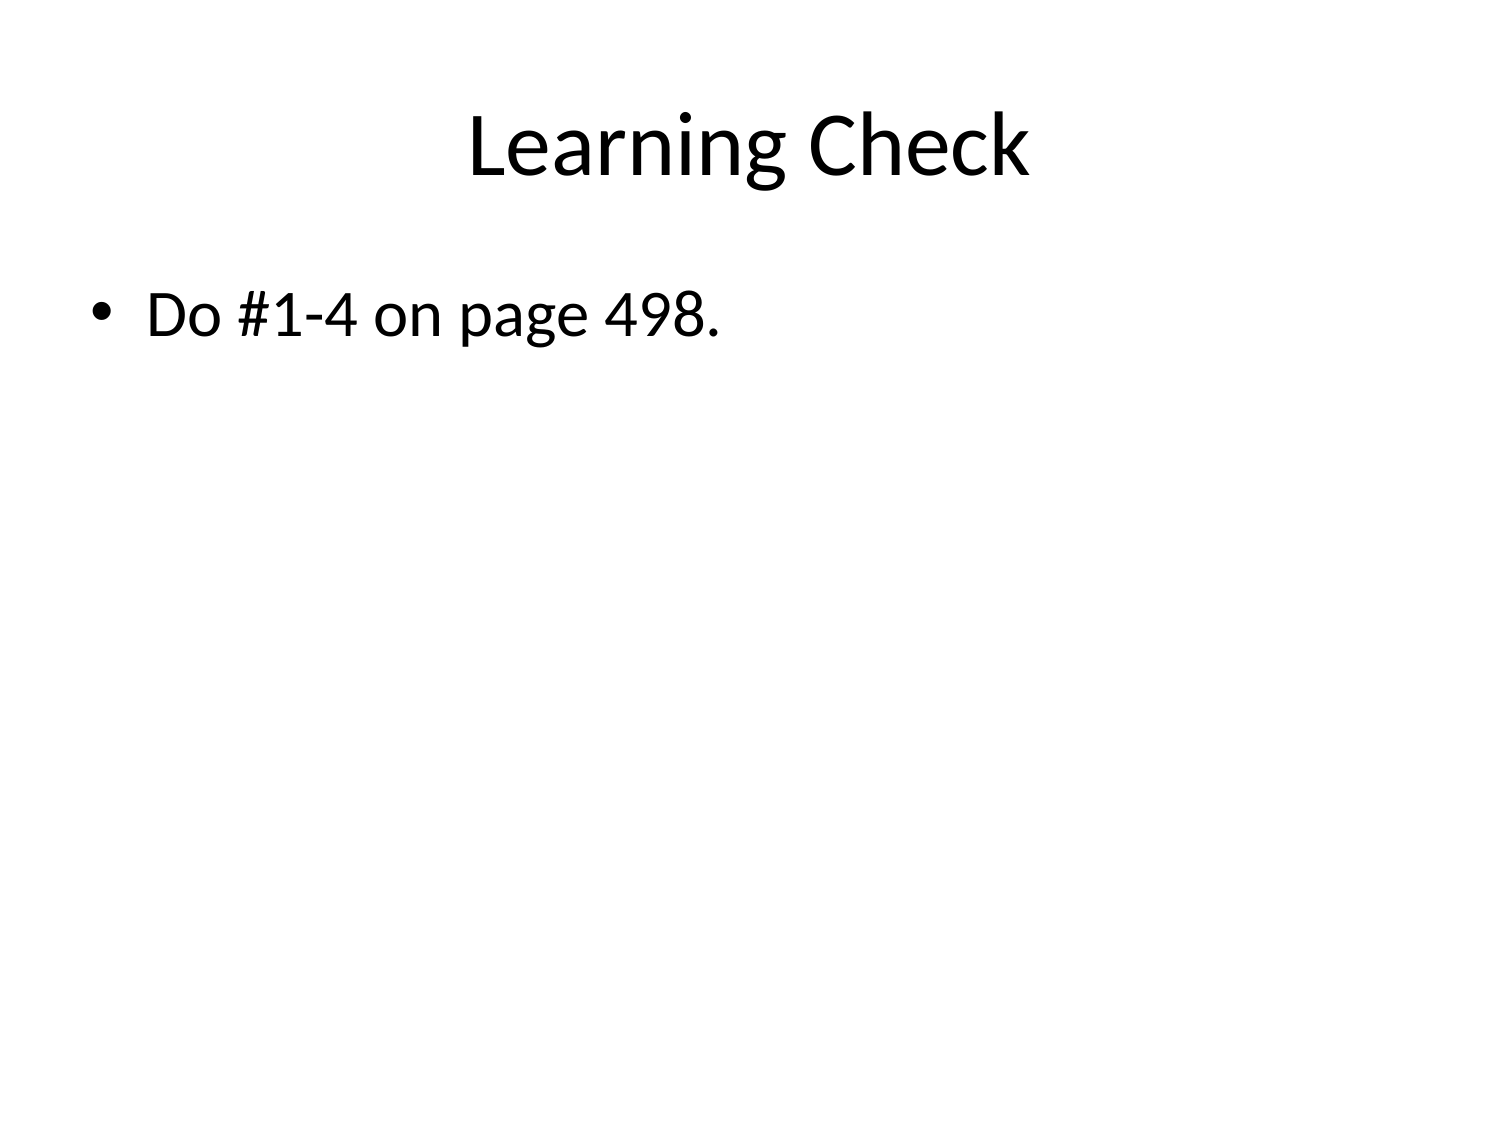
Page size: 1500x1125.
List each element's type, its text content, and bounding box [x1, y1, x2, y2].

title Learning Check [75, 45, 1425, 233]
list Do #1-4 on page 498. [75, 262, 1425, 1005]
